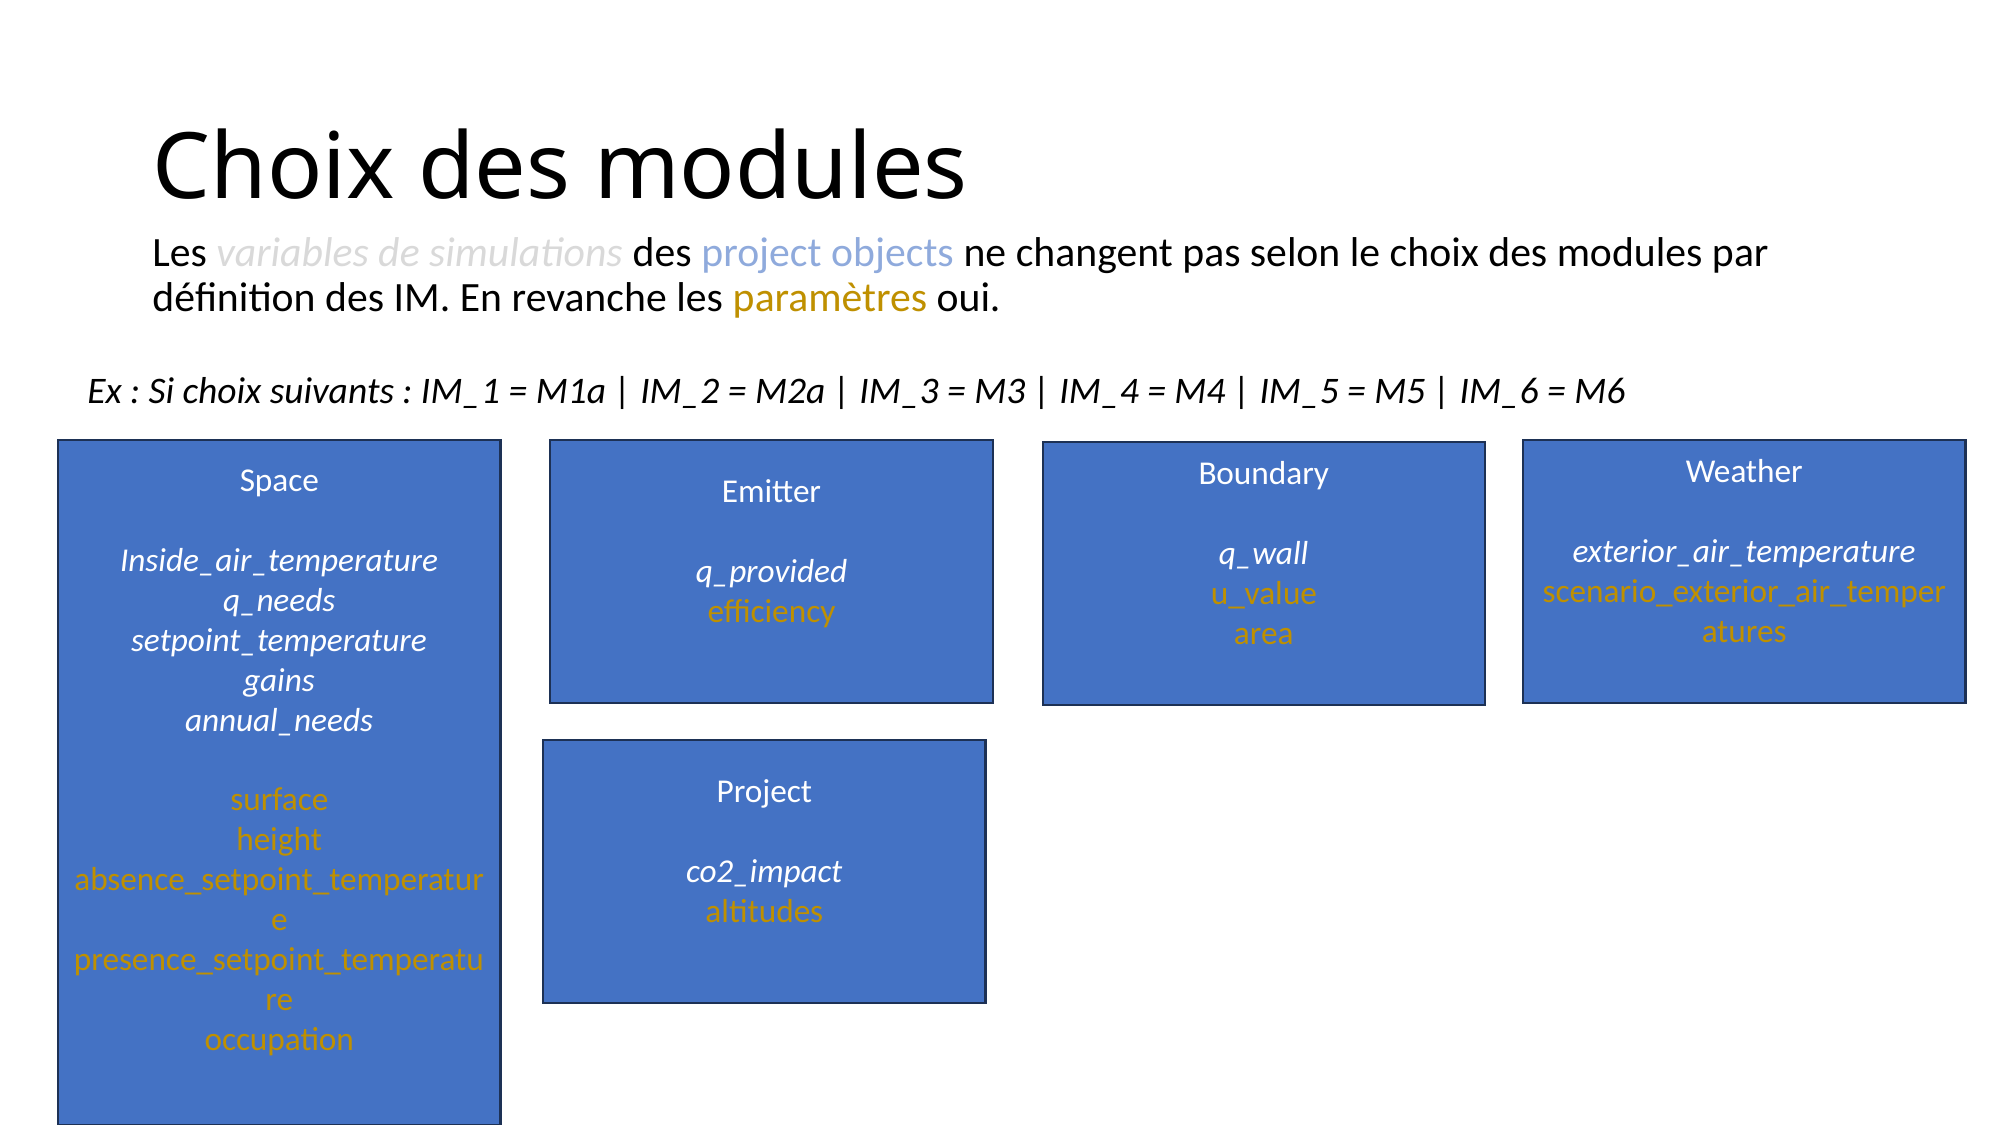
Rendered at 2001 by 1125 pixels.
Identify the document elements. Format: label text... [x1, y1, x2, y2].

text_box Emitter q_provided efficiency [549, 439, 994, 704]
title Choix des modules [137, 59, 1863, 223]
text_box Boundary q_wall u_value area [1042, 441, 1486, 706]
text_box Weather exterior_air_temperature scenario_exterior_air_temperatures [1522, 439, 1967, 704]
text_box Space Inside_air_temperature q_needs setpoint_temperature gains annual_needs surface height absence_setpoint_temperature presence_setpoint_temperature occupation [57, 439, 502, 1125]
text_box Ex : Si choix suivants : IM_1 = M1a | IM_2 = M2a | IM_3 = M3 | IM_4 = M4 | IM_5 = M5 | IM_6 = M6 [72, 358, 1852, 419]
list Les variables de simulations des project objects ne changent pas selon le choix des modules par définition des IM. En revanche les paramètres oui. [137, 223, 1863, 937]
text_box Project co2_impact altitudes [542, 739, 987, 1004]
